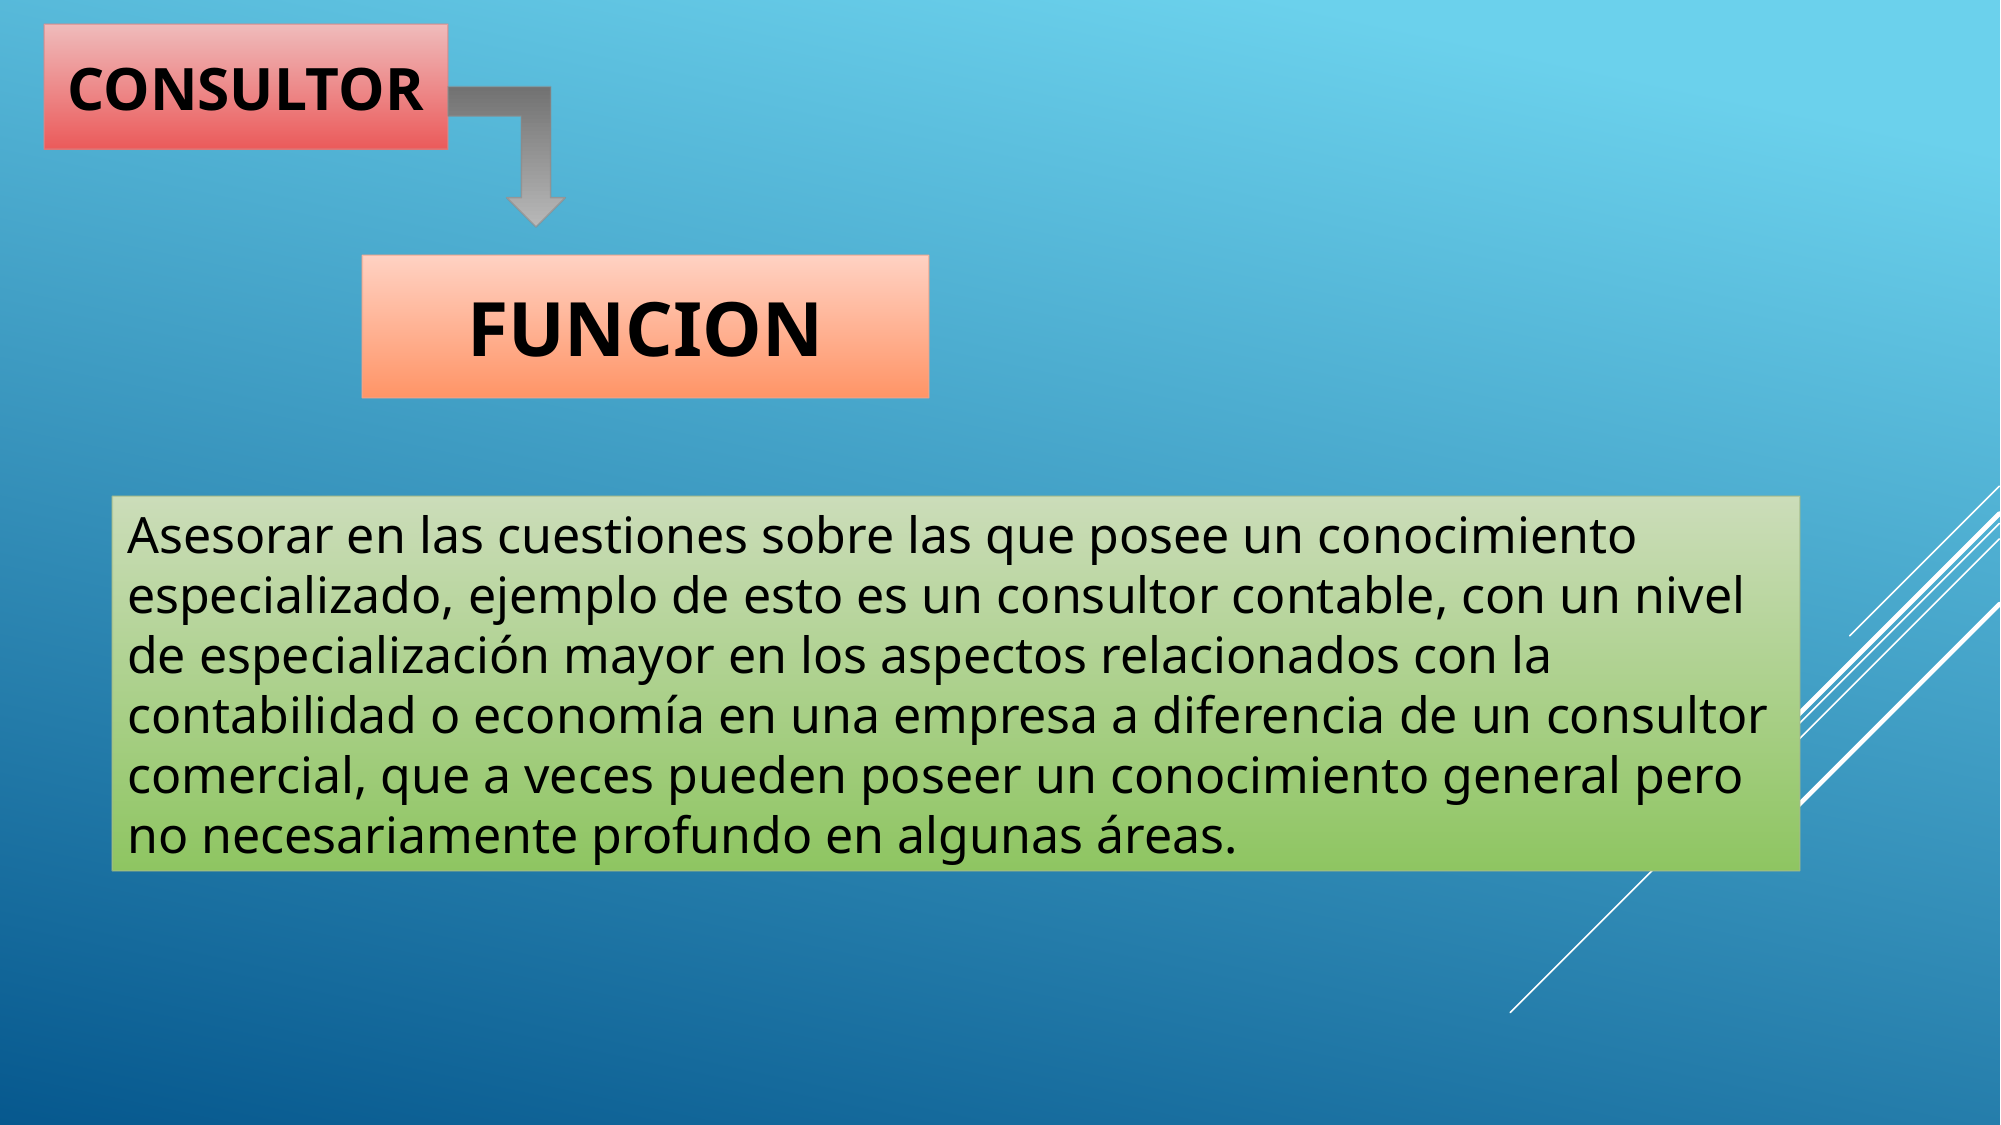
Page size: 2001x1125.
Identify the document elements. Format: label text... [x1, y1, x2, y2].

text_box CONSULTOR [43, 23, 449, 150]
title funcion [361, 254, 930, 399]
text_box Asesorar en las cuestiones sobre las que posee un conocimiento especializado, ejemplo de esto es un consultor contable, con un nivel de especialización mayor en los aspectos relacionados con la contabilidad o economía en una empresa a diferencia de un consultor comercial, que a veces pueden poseer un conocimiento general pero no necesariamente profundo en algunas áreas. [111, 495, 1801, 872]
text_box [447, 85, 567, 228]
